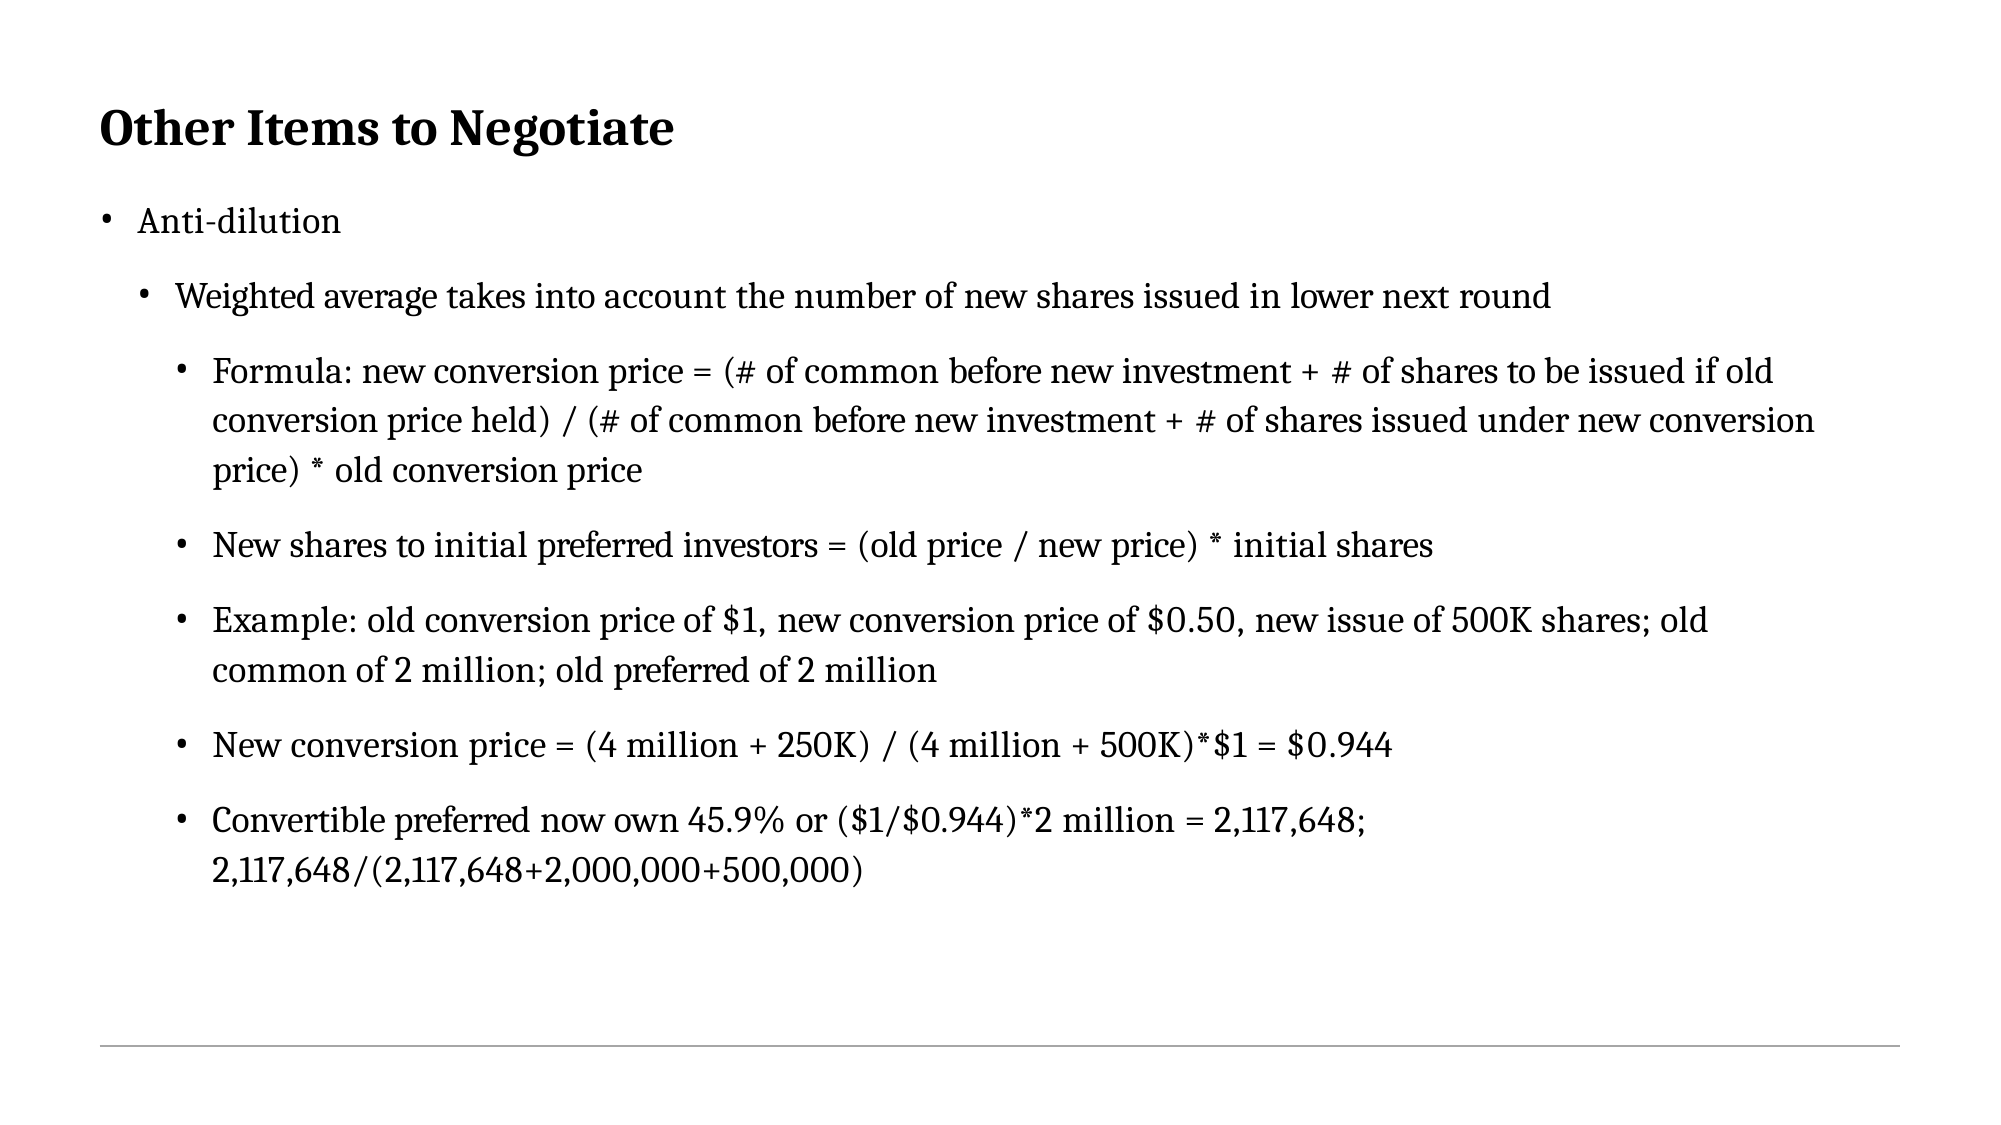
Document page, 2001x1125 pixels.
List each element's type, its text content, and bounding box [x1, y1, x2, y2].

title Other Items to Negotiate [97, 91, 697, 193]
text_box Anti-dilution Weighted average takes into account the number of new shares issued in lower next round Formula: new conversion price = (# of common before new investment + # of shares to be issued if old conversion price held) / (# of common before new investment + # of shares issued under new conversion price) * old conversion price New shares to initial preferred investors = (old price / new price) * initial shares Example: old conversion price of $1, new conversion price of $0.50, new issue of 500K shares; old common of 2 million; old preferred of 2 million New conversion price = (4 million + 250K) / (4 million + 500K)*$1 = $0.944 Convertible preferred now own 45.9% or ($1/$0.944)*2 million = 2,117,648; 2,117,648/(2,117,648+2,000,000+500,000) [97, 193, 1896, 890]
